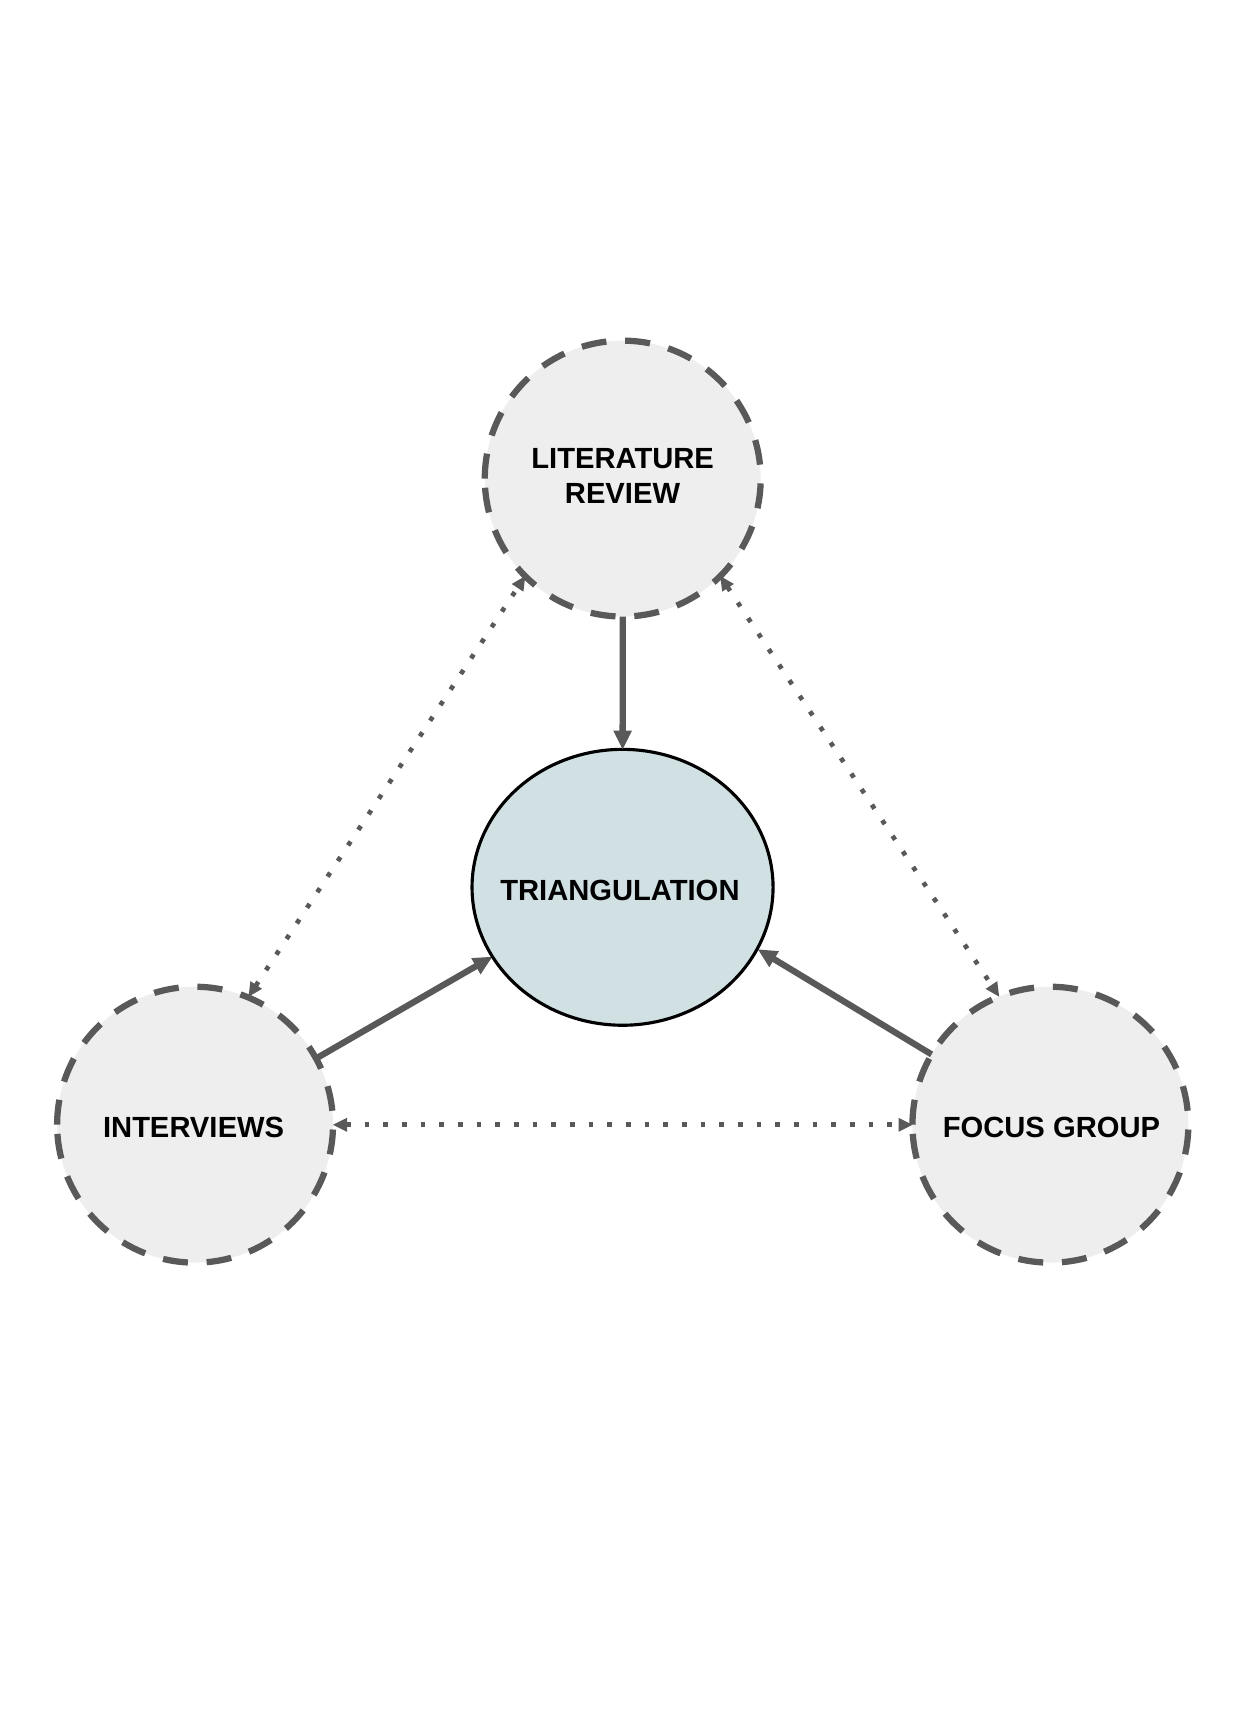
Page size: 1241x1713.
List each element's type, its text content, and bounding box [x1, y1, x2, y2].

text_box INTERVIEWS [81, 1093, 306, 1159]
text_box [529, 749, 714, 856]
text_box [720, 575, 1000, 997]
text_box TRIANGULATION [529, 856, 714, 922]
text_box [912, 986, 1189, 1263]
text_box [248, 575, 526, 997]
text_box [484, 340, 761, 617]
text_box FOCUS GROUP [927, 1093, 1176, 1159]
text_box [297, 1004, 493, 1070]
text_box [57, 986, 334, 1263]
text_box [757, 1004, 973, 1079]
text_box LITERATURE REVIEW [510, 423, 735, 524]
text_box [529, 922, 714, 1026]
